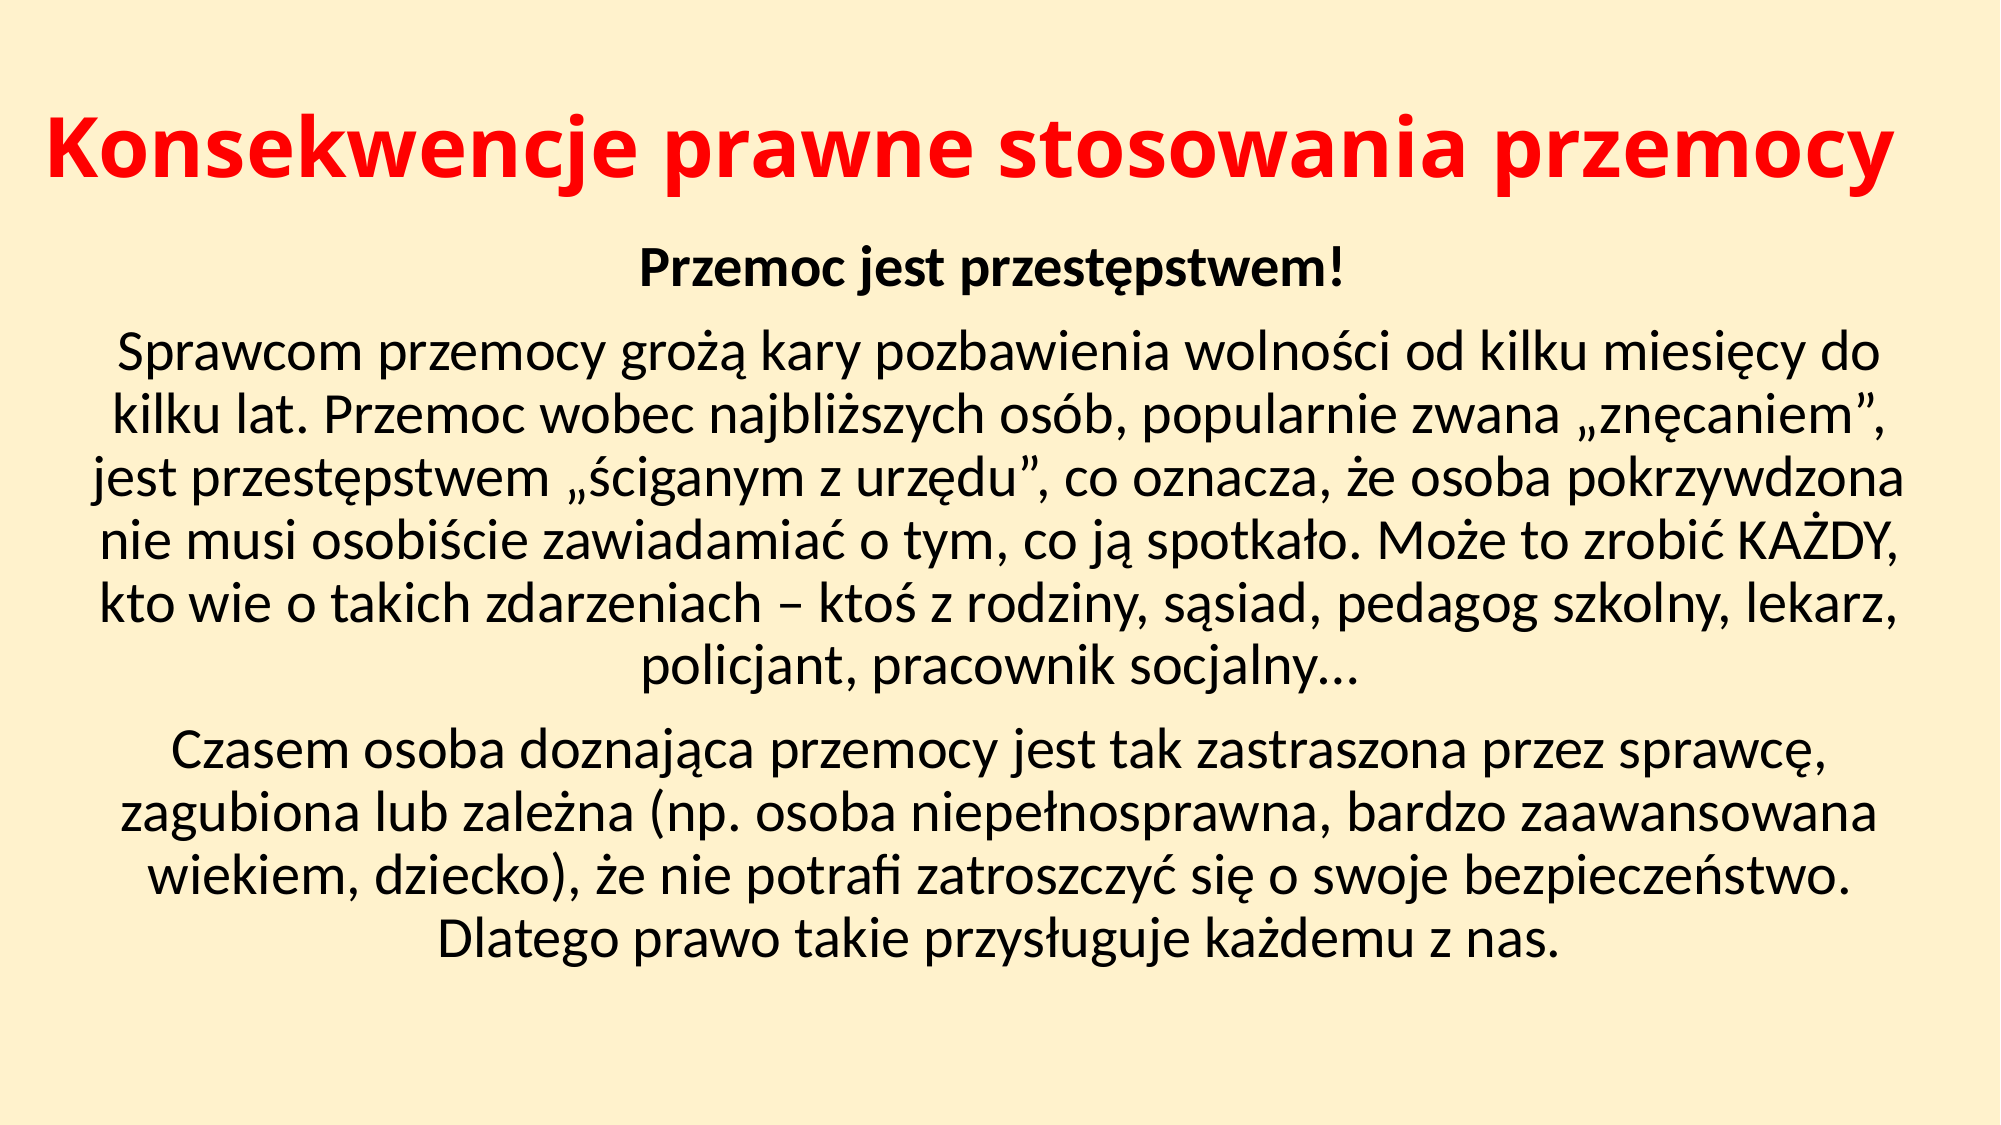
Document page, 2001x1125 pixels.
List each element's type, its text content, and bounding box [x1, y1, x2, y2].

title Konsekwencje prawne stosowania przemocy [0, 42, 2000, 260]
list Przemoc jest przestępstwem! Sprawcom przemocy grożą kary pozbawienia wolności od kilku miesięcy do kilku lat. Przemoc wobec najbliższych osób, popularnie zwana „znęcaniem”, jest przestępstwem „ściganym z urzędu”, co oznacza, że osoba pokrzywdzona nie musi osobiście zawiadamiać o tym, co ją spotkało. Może to zrobić KAŻDY, kto wie o takich zdarzeniach – ktoś z rodziny, sąsiad, pedagog szkolny, lekarz, policjant, pracownik socjalny… Czasem osoba doznająca przemocy jest tak zastraszona przez sprawcę, zagubiona lub zależna (np. osoba niepełnosprawna, bardzo zaawansowana wiekiem, dziecko), że nie potrafi zatroszczyć się o swoje bezpieczeństwo. Dlatego prawo takie przysługuje każdemu z nas. [54, 228, 1946, 1017]
